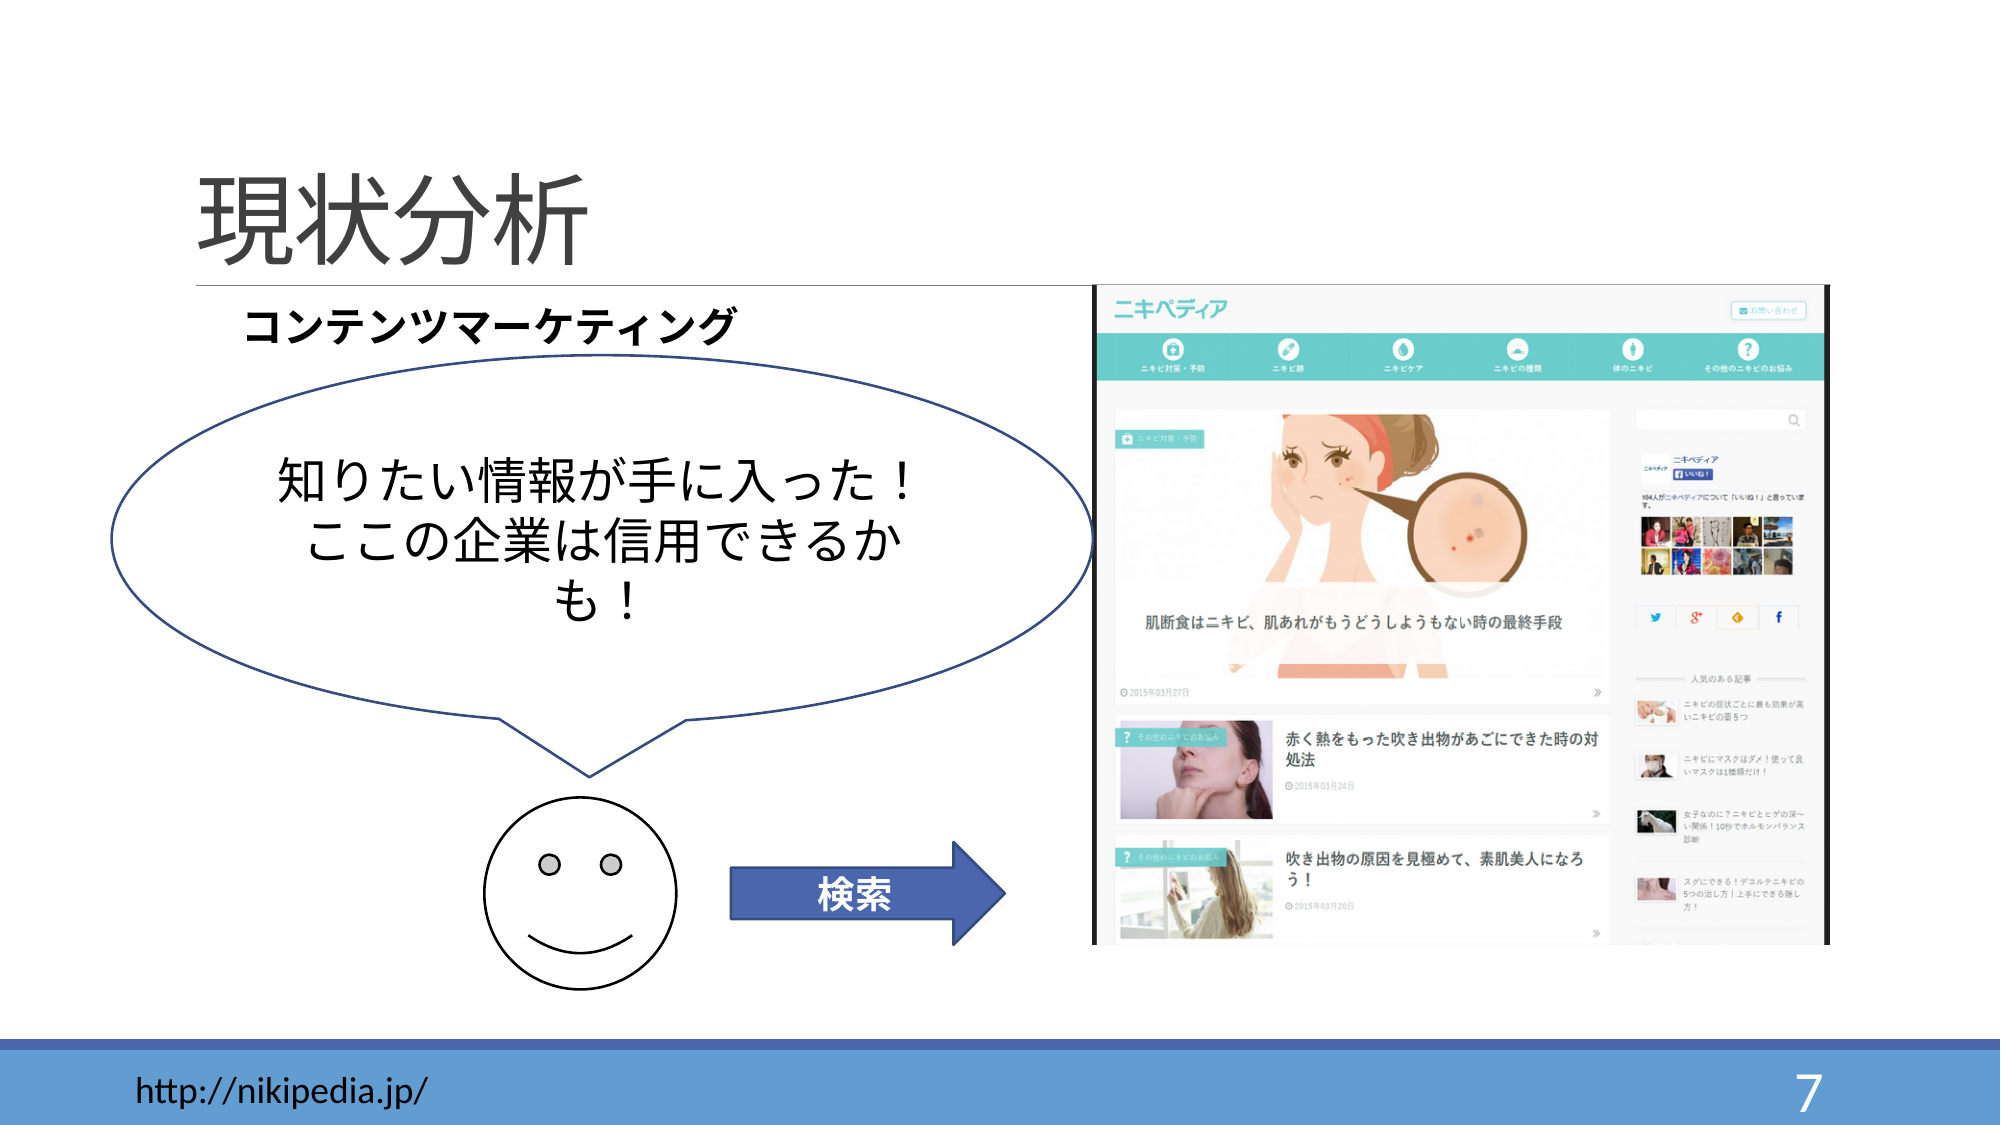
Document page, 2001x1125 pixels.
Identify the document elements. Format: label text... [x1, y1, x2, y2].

text_box コンテンツマーケティング [226, 293, 798, 359]
text_box 検索 [729, 840, 1006, 947]
title 現状分析 [180, 47, 1830, 285]
text_box 知りたい情報が手に入った！ ここの企業は信用できるかも！ [110, 359, 1089, 779]
text_box [483, 796, 678, 991]
slide_number [180, 1058, 586, 1119]
slide_number 7 [1624, 1059, 1840, 1120]
text_box http://nikipedia.jp/ [120, 1058, 444, 1118]
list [1092, 284, 1831, 946]
